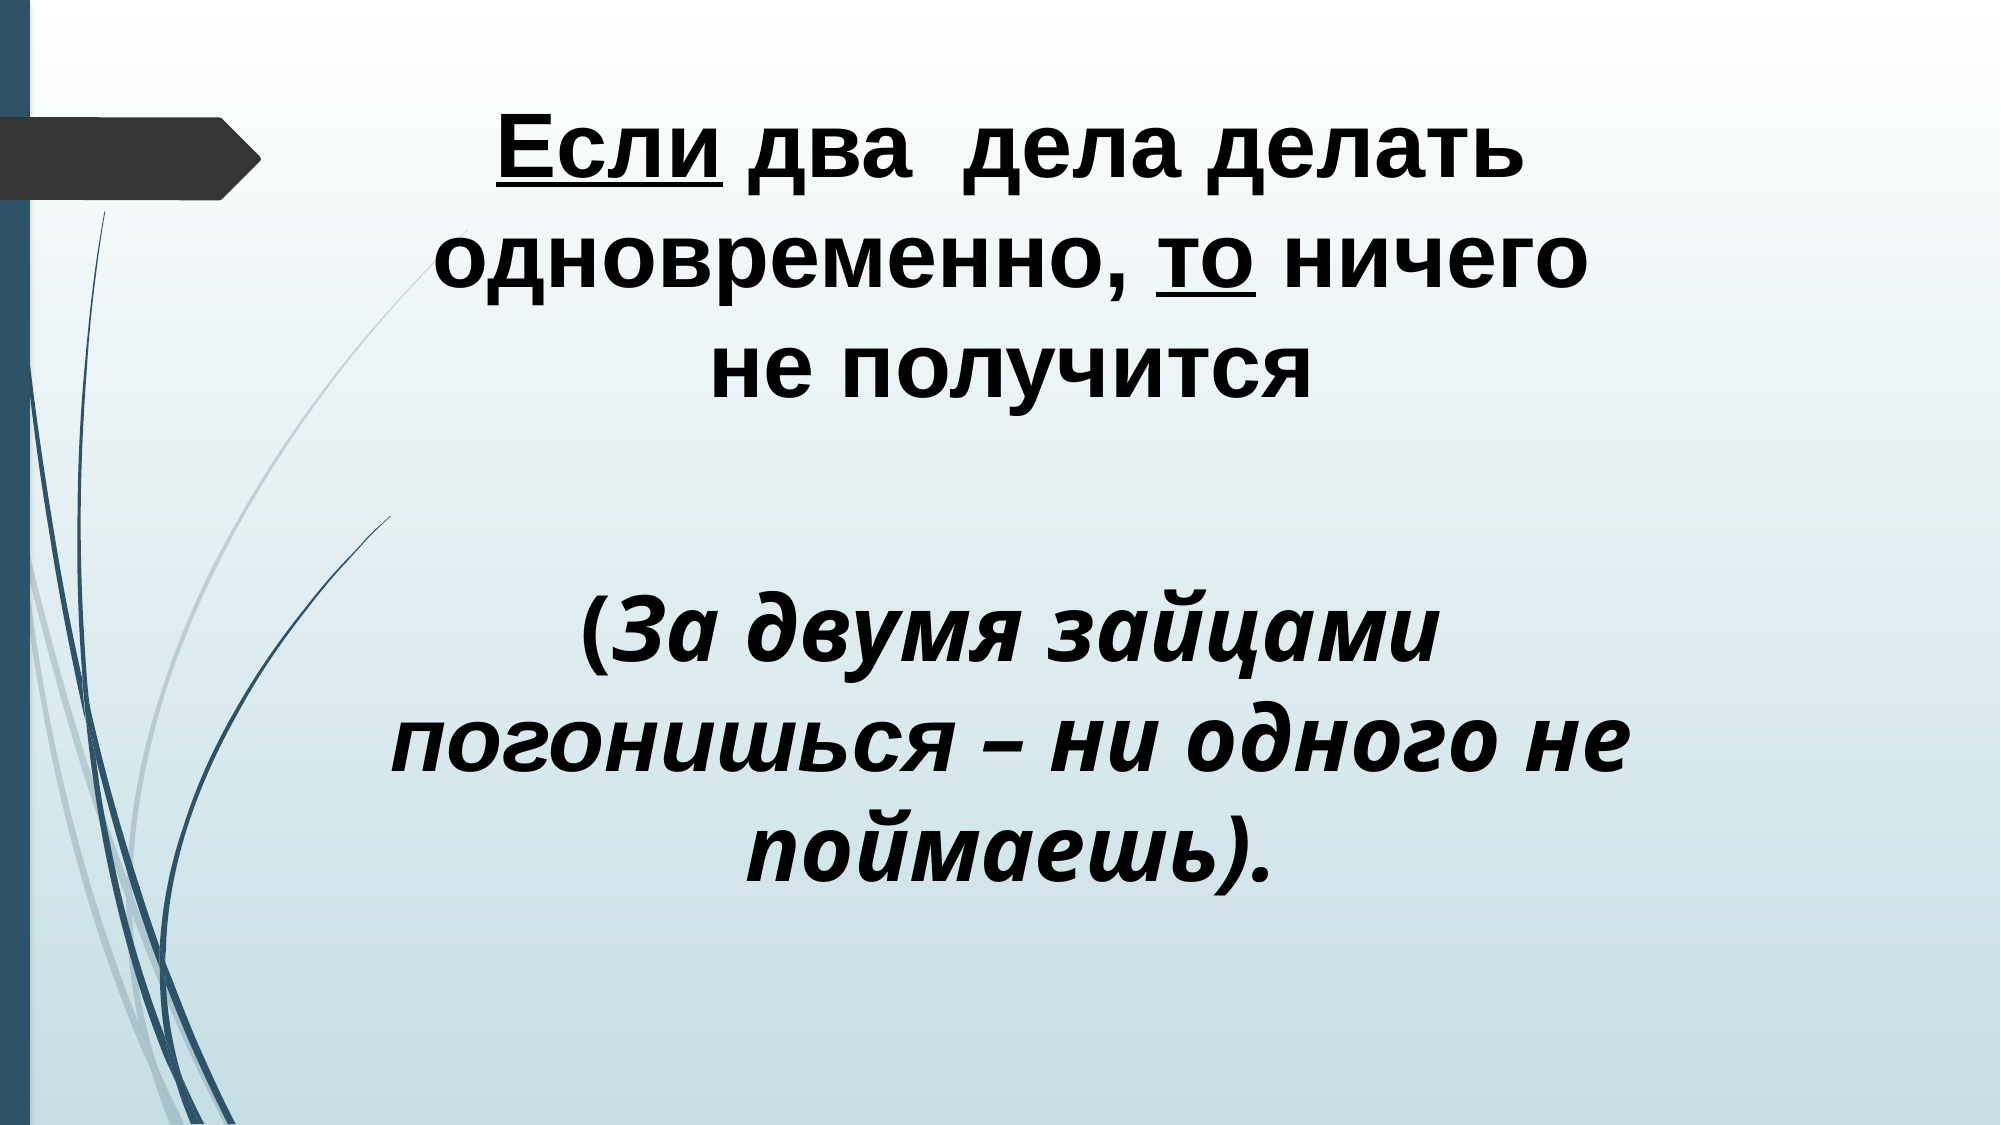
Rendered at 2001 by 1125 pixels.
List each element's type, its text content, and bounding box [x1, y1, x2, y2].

text_box Если два дела делать одновременно, то ничего не получится [385, 78, 1638, 427]
text_box (За двумя зайцами погонишься – ни одного не поймаешь). [350, 562, 1674, 911]
